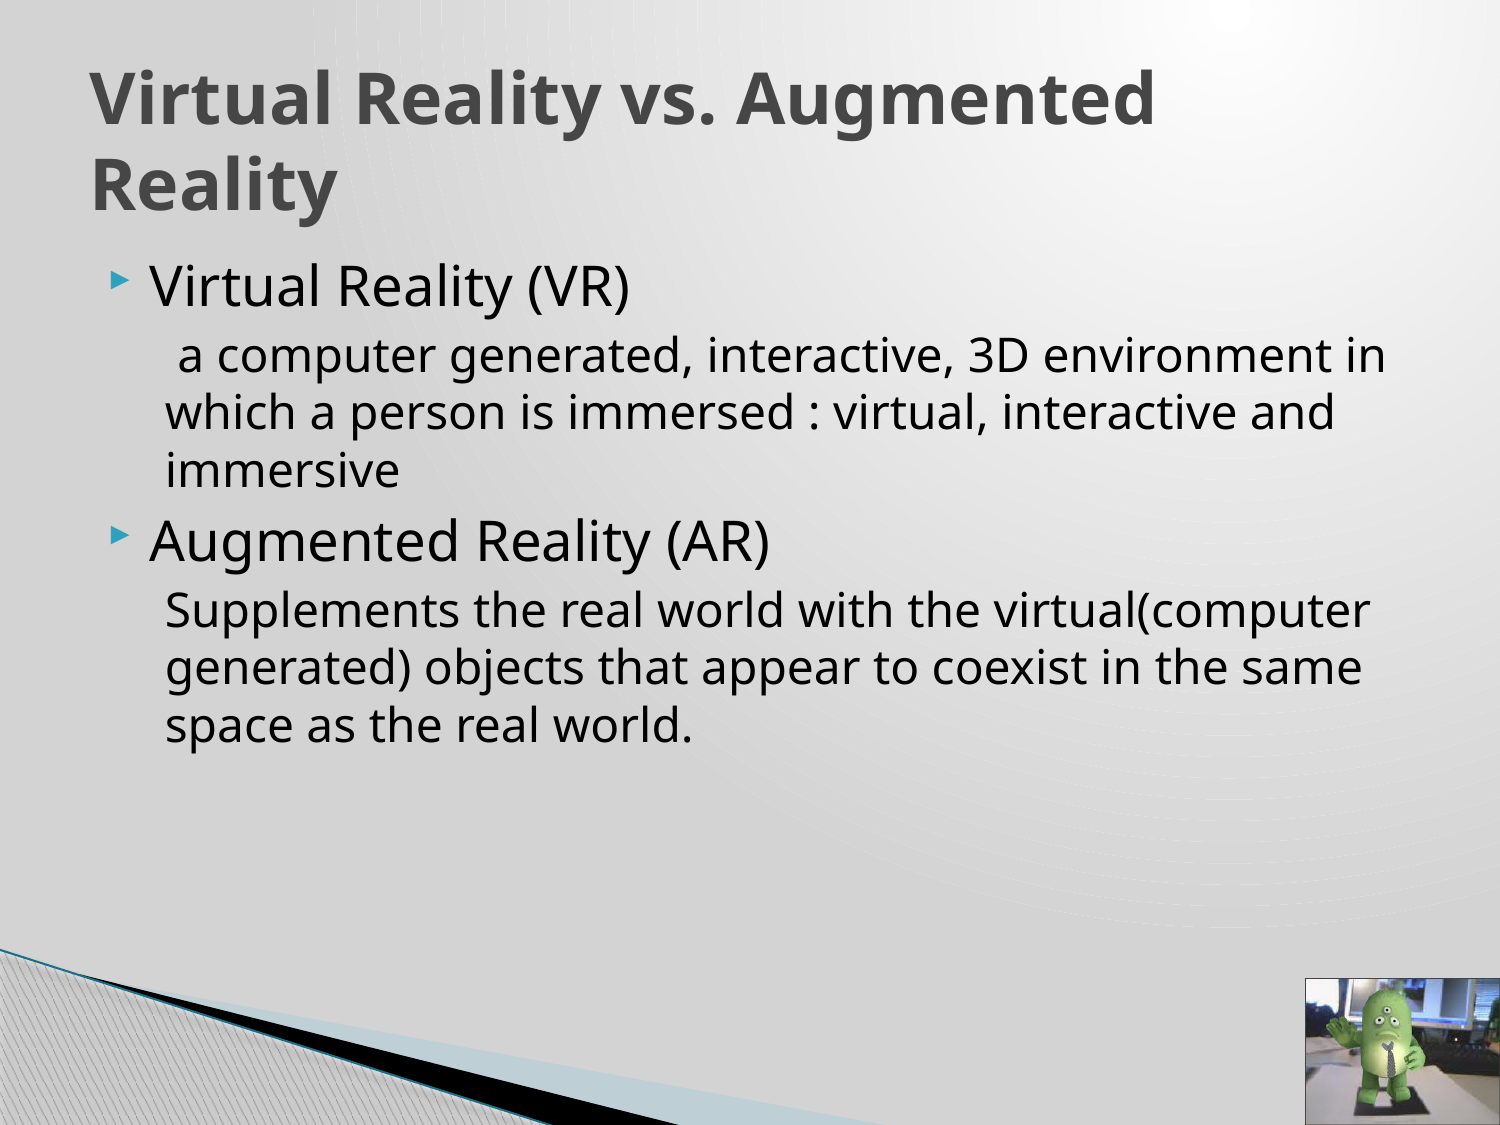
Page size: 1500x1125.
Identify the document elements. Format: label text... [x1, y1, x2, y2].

title Virtual Reality vs. Augmented Reality [75, 45, 1425, 233]
picture [1304, 978, 1500, 1125]
list Virtual Reality (VR) a computer generated, interactive, 3D environment in which a person is immersed : virtual, interactive and immersive Augmented Reality (AR) Supplements the real world with the virtual(computer generated) objects that appear to coexist in the same space as the real world. [75, 243, 1425, 986]
